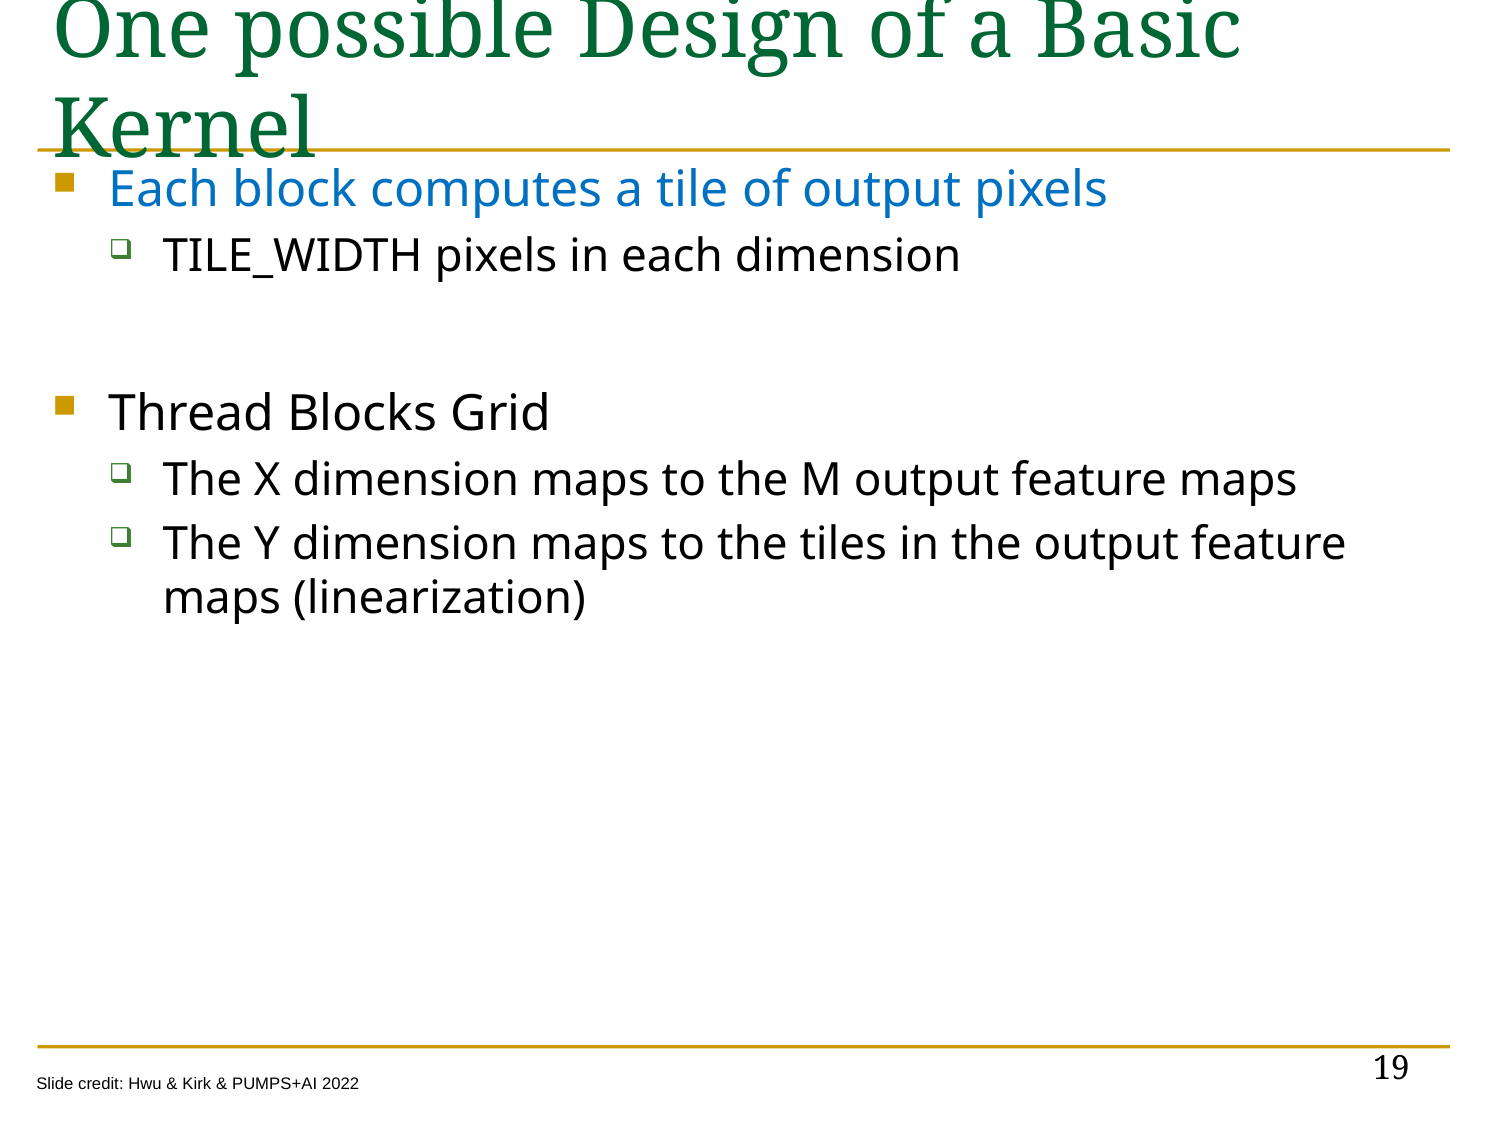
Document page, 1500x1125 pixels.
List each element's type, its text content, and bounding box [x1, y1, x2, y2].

text_box Slide credit: Hwu & Kirk & PUMPS+AI 2022 [21, 1066, 375, 1101]
title One possible Design of a Basic Kernel [37, 0, 1451, 148]
slide_number 19 [1074, 1023, 1426, 1100]
list Each block computes a tile of output pixels TILE_WIDTH pixels in each dimension Thread Blocks Grid The X dimension maps to the M output feature maps The Y dimension maps to the tiles in the output feature maps (linearization) [37, 148, 1451, 1048]
